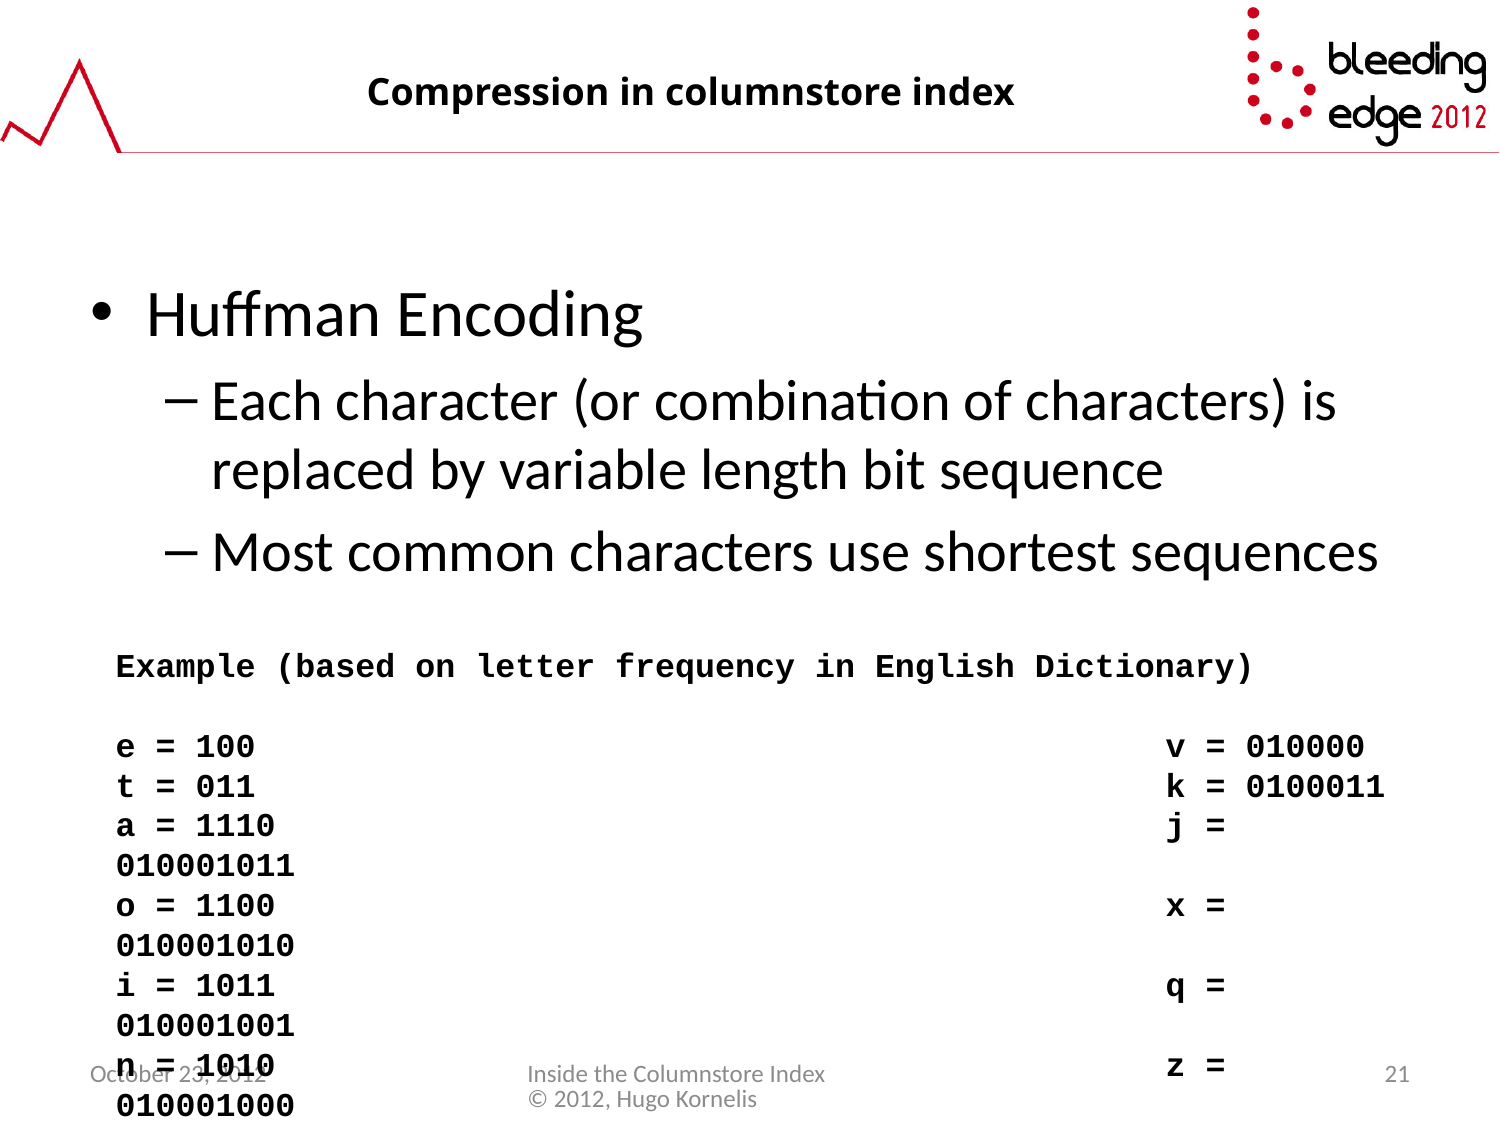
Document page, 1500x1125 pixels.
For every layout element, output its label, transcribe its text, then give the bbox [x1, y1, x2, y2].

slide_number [75, 1042, 100, 1103]
list Huffman Encoding Each character (or combination of characters) is replaced by variable length bit sequence Most common characters use shortest sequences [75, 262, 1425, 1005]
picture [0, 1, 1500, 153]
title Compression in columnstore index [162, 60, 1220, 122]
text_box Example (based on letter frequency in English Dictionary) e = 100 v = 010000 t = 011 k = 0100011 a = 1110 j = 010001011 o = 1100 x = 010001010 i = 1011 q = 010001001 n = 1010 z = 010001000 [100, 636, 1439, 1125]
